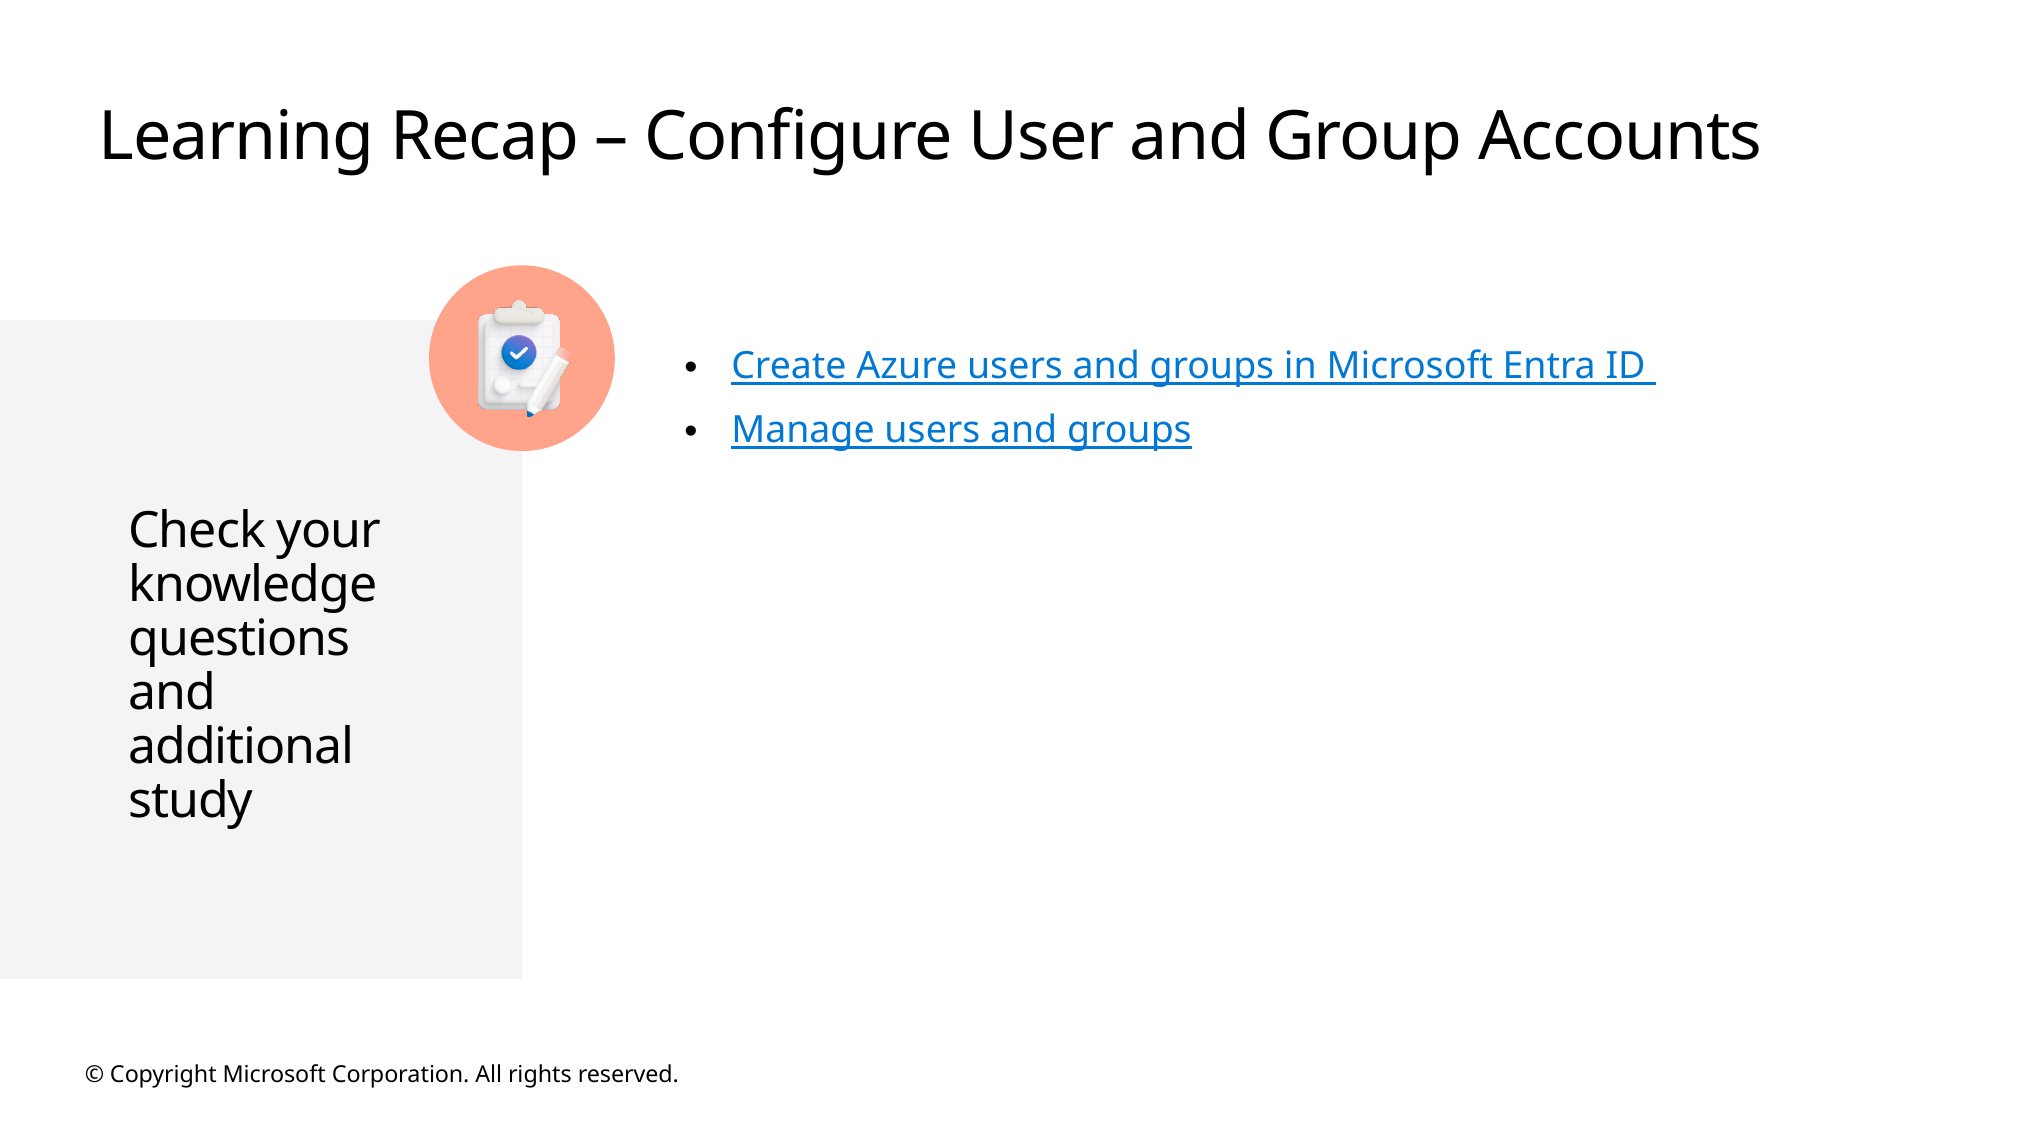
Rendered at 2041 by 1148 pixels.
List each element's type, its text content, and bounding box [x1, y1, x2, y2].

title Learning Recap – Configure User and Group Accounts [98, 86, 2019, 169]
picture [463, 300, 580, 417]
text_box Create Azure users and groups in Microsoft Entra ID Manage users and groups [666, 323, 1961, 536]
